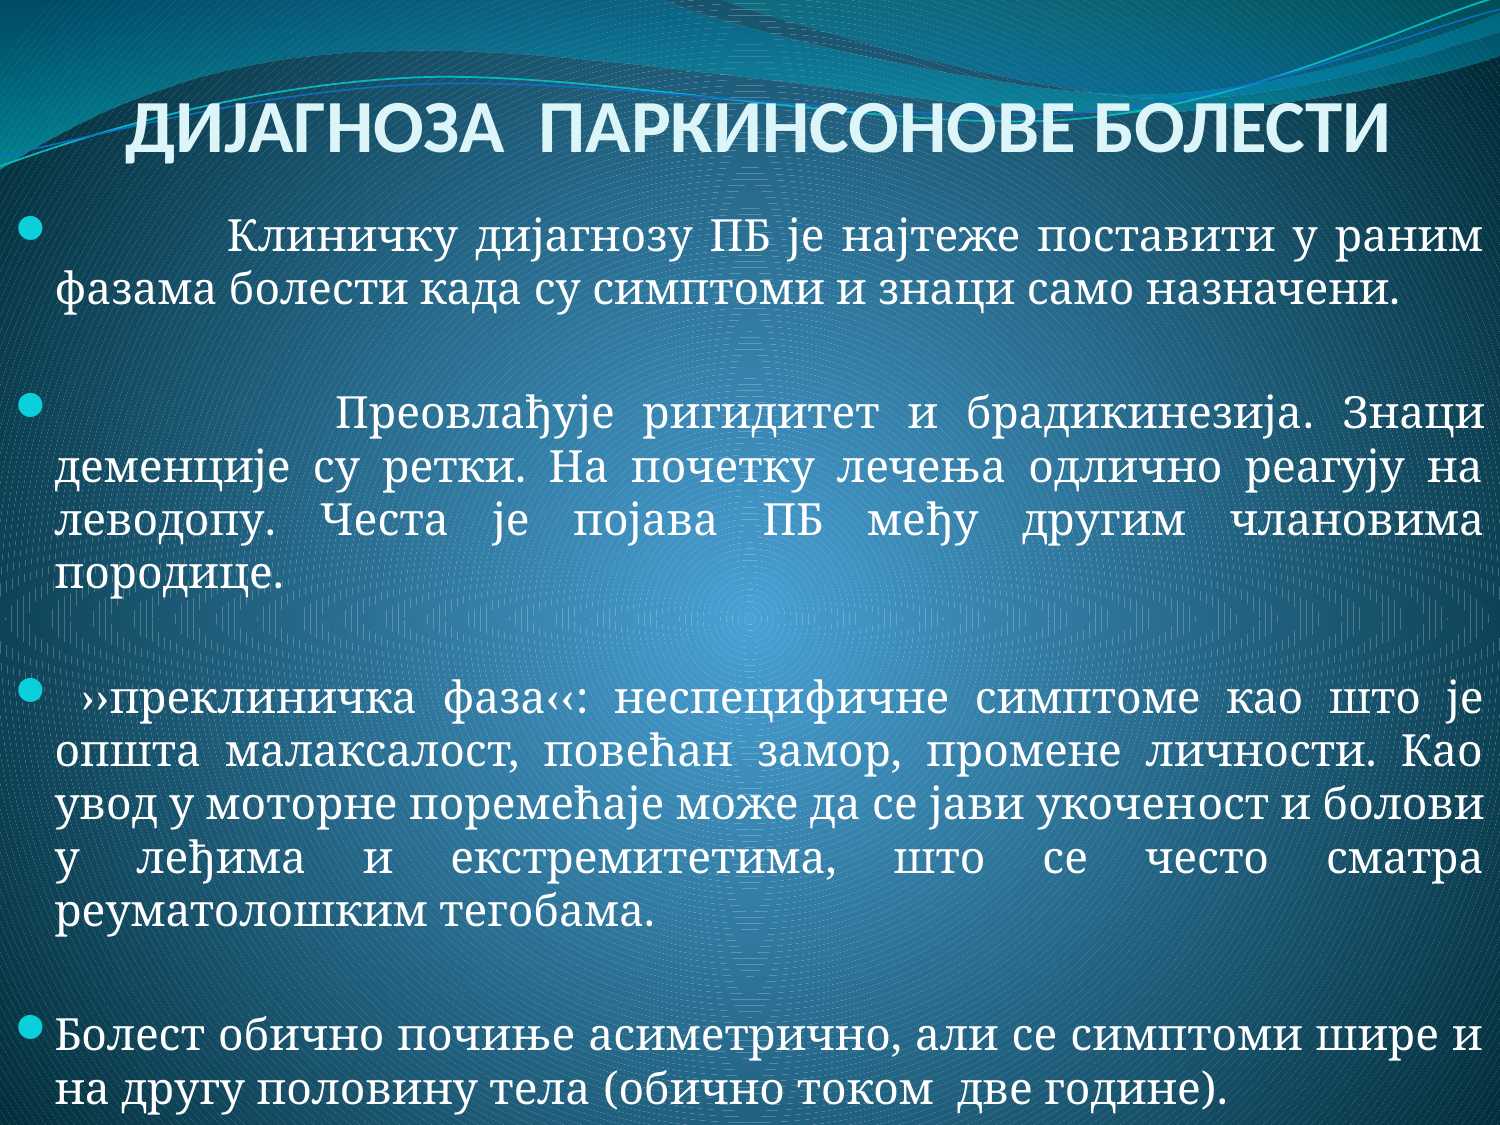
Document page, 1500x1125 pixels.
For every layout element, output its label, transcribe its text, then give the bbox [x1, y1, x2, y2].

title ДИЈАГНОЗА ПАРКИНСОНОВЕ БОЛЕСТИ [35, 70, 1500, 199]
list Клиничку дијагнозу ПБ је најтеже поставити у раним фазама болести када су симптоми и знаци само назначени. Преовлађује ригидитет и брадикинезија. Знаци деменције су ретки. На почетку лечења одлично реагују на леводопу. Честа је појава ПБ међу другим члановима породице. ››преклиничка фаза‹‹: неспецифичне симптоме као што је општа малаксалост, повећан замор, промене личности. Као увод у моторне поремећаје може да се јави укоченост и болови у леђима и екстремитетима, што се често сматра реуматолошким тегобама. Болест обично почиње асиметрично, али се симптоми шире и на другу половину тела (обично током две године). [0, 199, 1500, 1125]
